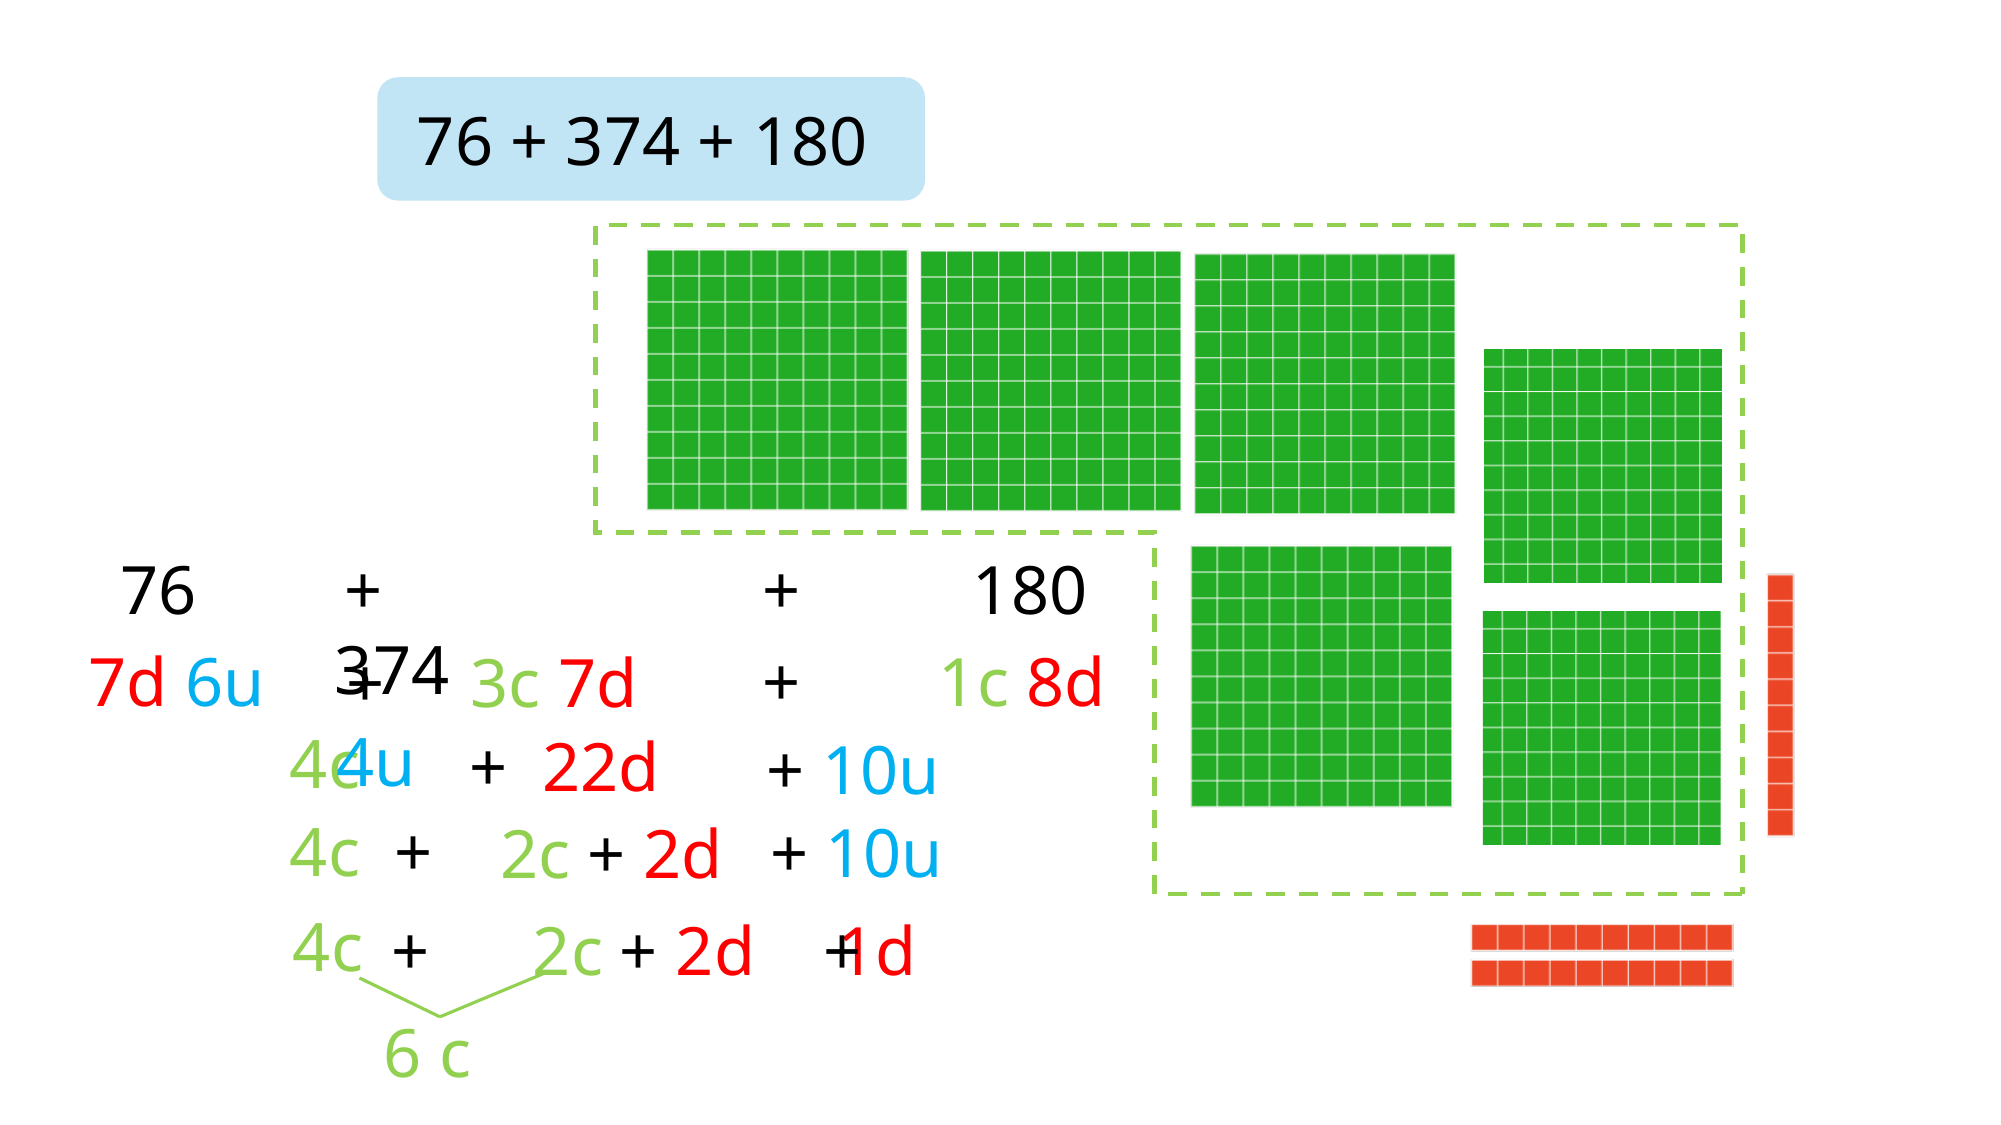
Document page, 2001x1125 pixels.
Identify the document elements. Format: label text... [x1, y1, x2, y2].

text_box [358, 977, 439, 1018]
text_box + 180 [737, 566, 1137, 632]
text_box + 374 [353, 540, 656, 632]
text_box 6 c [368, 1002, 616, 1098]
text_box 76 [105, 540, 353, 632]
picture [595, 197, 1467, 860]
text_box 2c + 2d [522, 804, 755, 899]
text_box + 2c + 2d + [366, 901, 881, 1077]
text_box 4c + [274, 802, 522, 898]
picture [1482, 564, 2000, 887]
text_box 4c [274, 714, 321, 802]
picture [1302, 923, 1743, 1048]
text_box + 3c 7d 4u [321, 632, 723, 802]
text_box [1153, 223, 1744, 896]
text_box 76 + 374 + 180 [375, 75, 927, 203]
picture [1483, 348, 1723, 583]
text_box + 10u [755, 803, 1020, 899]
text_box + 10u [734, 720, 1000, 804]
text_box + 22d [445, 717, 844, 804]
text_box + 1c 8d [737, 632, 1137, 727]
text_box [439, 973, 544, 1018]
text_box 1d [881, 901, 1009, 997]
text_box 7d 6u [73, 632, 321, 727]
text_box 4c [278, 897, 525, 993]
